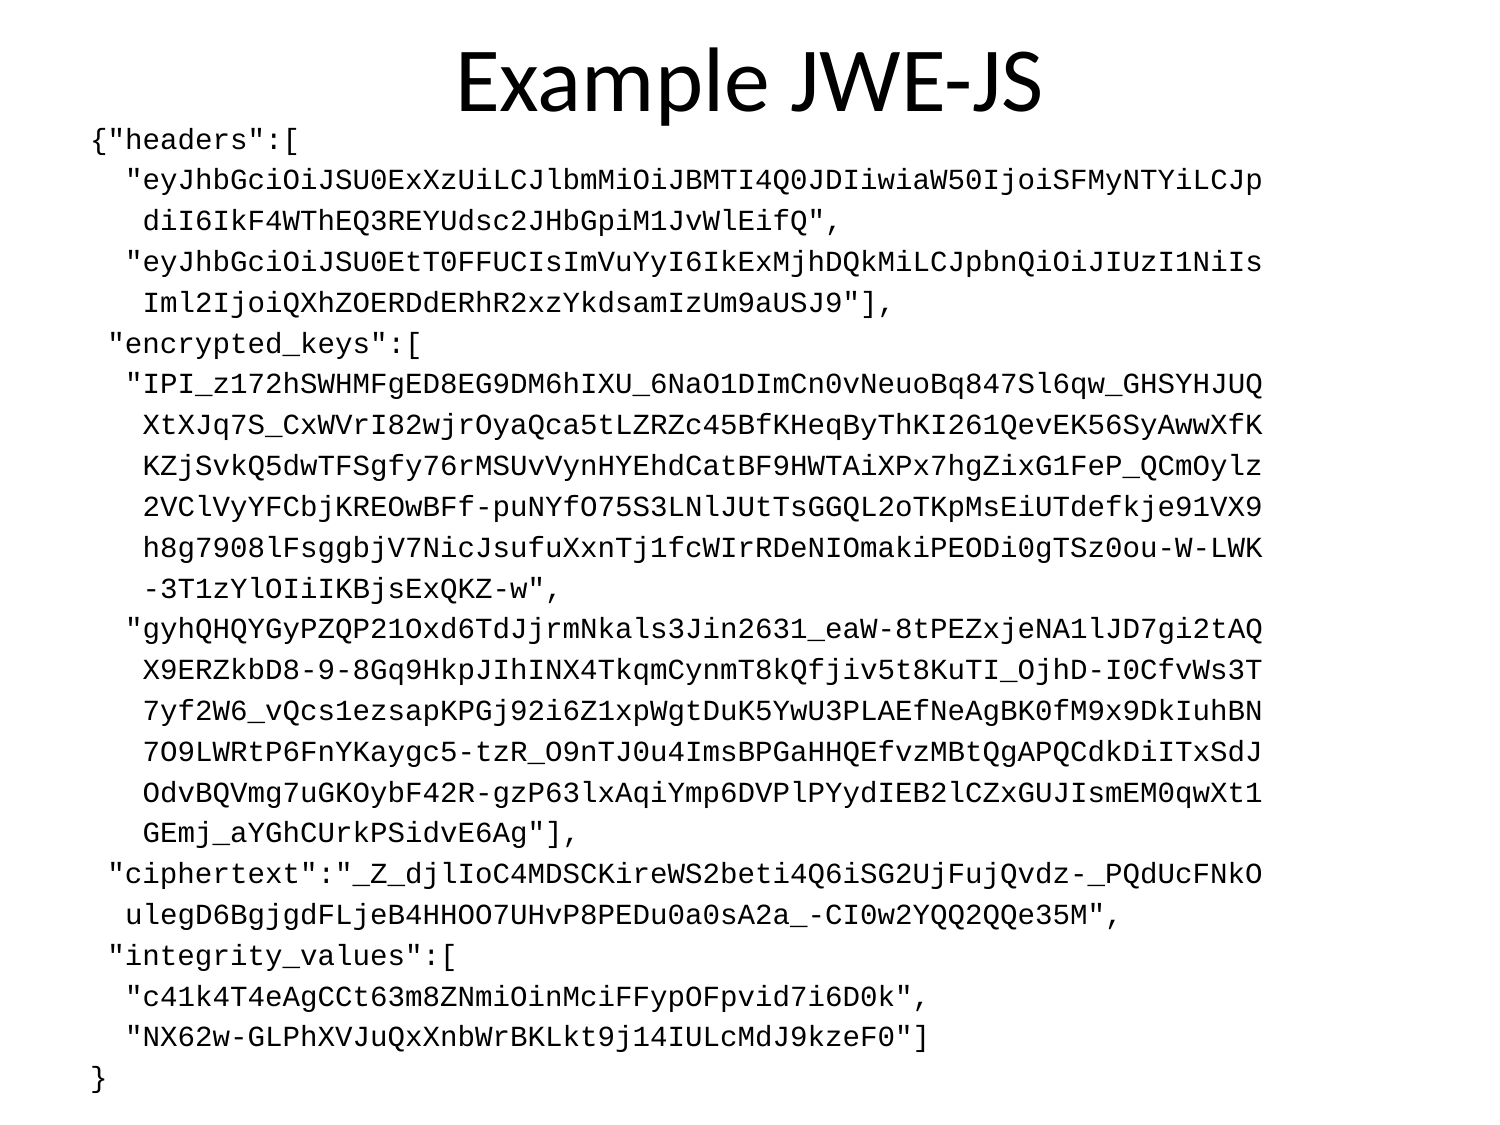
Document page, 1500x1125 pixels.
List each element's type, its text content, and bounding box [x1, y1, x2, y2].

title Example JWE-JS [75, 0, 1425, 112]
list {"headers":[ "eyJhbGciOiJSU0ExXzUiLCJlbmMiOiJBMTI4Q0JDIiwiaW50IjoiSFMyNTYiLCJp diI6IkF4WThEQ3REYUdsc2JHbGpiM1JvWlEifQ", "eyJhbGciOiJSU0EtT0FFUCIsImVuYyI6IkExMjhDQkMiLCJpbnQiOiJIUzI1NiIs Iml2IjoiQXhZOERDdERhR2xzYkdsamIzUm9aUSJ9"], "encrypted_keys":[ "IPI_z172hSWHMFgED8EG9DM6hIXU_6NaO1DImCn0vNeuoBq847Sl6qw_GHSYHJUQ XtXJq7S_CxWVrI82wjrOyaQca5tLZRZc45BfKHeqByThKI261QevEK56SyAwwXfK KZjSvkQ5dwTFSgfy76rMSUvVynHYEhdCatBF9HWTAiXPx7hgZixG1FeP_QCmOylz 2VClVyYFCbjKREOwBFf-puNYfO75S3LNlJUtTsGGQL2oTKpMsEiUTdefkje91VX9 h8g7908lFsggbjV7NicJsufuXxnTj1fcWIrRDeNIOmakiPEODi0gTSz0ou-W-LWK -3T1zYlOIiIKBjsExQKZ-w", "gyhQHQYGyPZQP21Oxd6TdJjrmNkals3Jin2631_eaW-8tPEZxjeNA1lJD7gi2tAQ X9ERZkbD8-9-8Gq9HkpJIhINX4TkqmCynmT8kQfjiv5t8KuTI_OjhD-I0CfvWs3T 7yf2W6_vQcs1ezsapKPGj92i6Z1xpWgtDuK5YwU3PLAEfNeAgBK0fM9x9DkIuhBN 7O9LWRtP6FnYKaygc5-tzR_O9nTJ0u4ImsBPGaHHQEfvzMBtQgAPQCdkDiITxSdJ OdvBQVmg7uGKOybF42R-gzP63lxAqiYmp6DVPlPYydIEB2lCZxGUJIsmEM0qwXt1 GEmj_aYGhCUrkPSidvE6Ag"], "ciphertext":"_Z_djlIoC4MDSCKireWS2beti4Q6iSG2UjFujQvdz-_PQdUcFNkO ulegD6BgjgdFLjeB4HHOO7UHvP8PEDu0a0sA2a_-CI0w2YQQ2QQe35M", "integrity_values":[ "c41k4T4eAgCCt63m8ZNmiOinMciFFypOFpvid7i6D0k", "NX62w-GLPhXVJuQxXnbWrBKLkt9j14IULcMdJ9kzeF0"] } [75, 112, 1425, 963]
